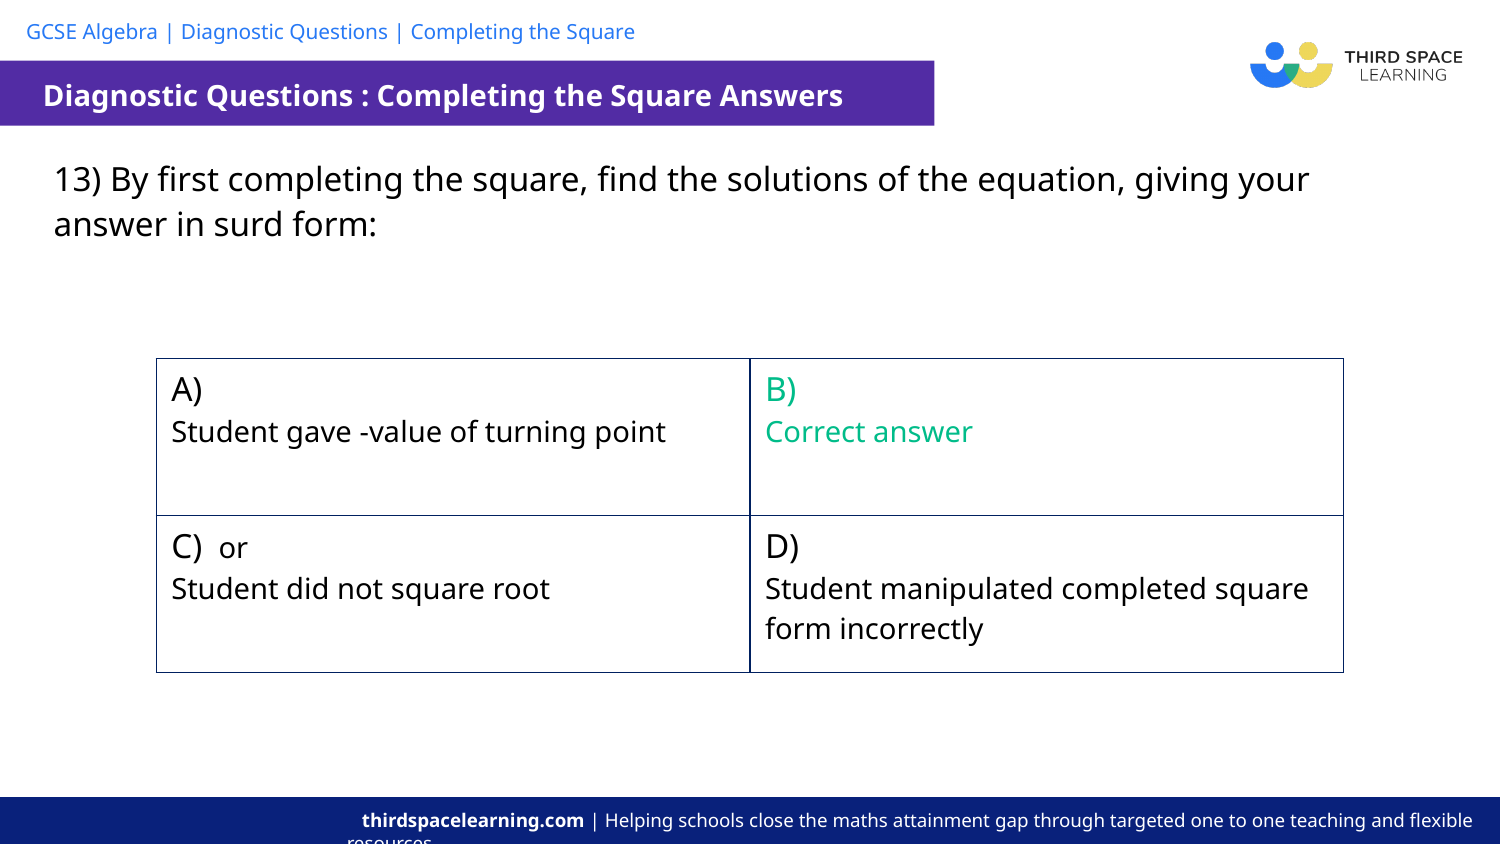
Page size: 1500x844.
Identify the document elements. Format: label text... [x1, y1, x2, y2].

picture [1250, 33, 1465, 99]
text_box Diagnostic Questions : Completing the Square Answers [27, 61, 933, 127]
